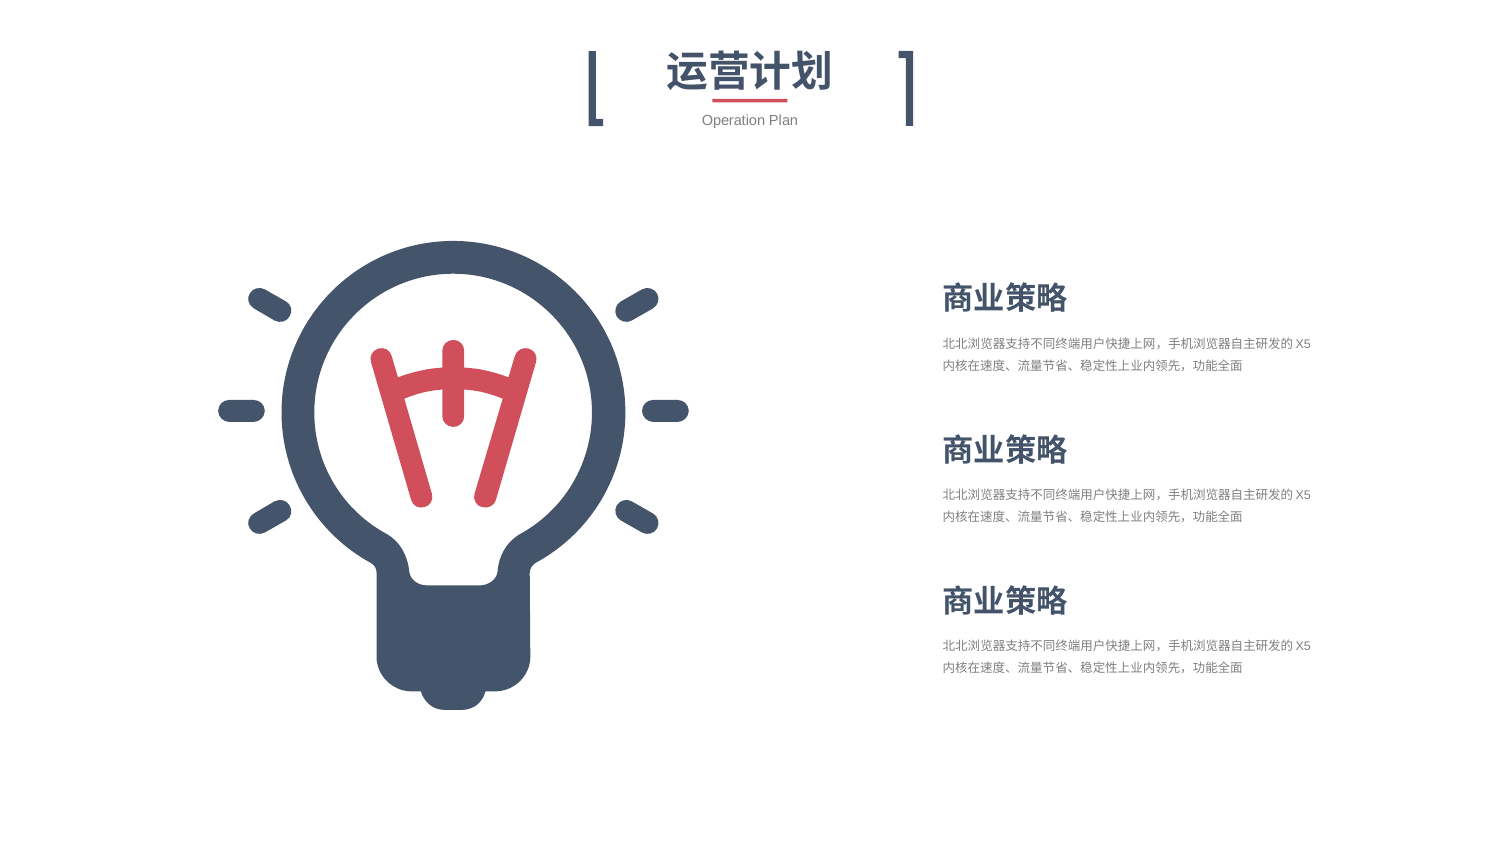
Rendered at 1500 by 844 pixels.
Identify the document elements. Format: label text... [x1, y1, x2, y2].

text_box 商业策略 [927, 573, 1161, 623]
text_box 北北浏览器支持不同终端用户快捷上网，手机浏览器自主研发的X5内核在速度、流量节省、稳定性上业内领先，功能全面 [927, 471, 1341, 532]
text_box 商业策略 [927, 422, 1161, 471]
text_box Operation Plan [575, 94, 925, 136]
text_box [217, 240, 689, 711]
text_box 商业策略 [927, 271, 1161, 320]
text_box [588, 50, 914, 127]
text_box 运营计划 [575, 37, 925, 94]
text_box 北北浏览器支持不同终端用户快捷上网，手机浏览器自主研发的X5内核在速度、流量节省、稳定性上业内领先，功能全面 [927, 623, 1341, 683]
text_box 北北浏览器支持不同终端用户快捷上网，手机浏览器自主研发的X5内核在速度、流量节省、稳定性上业内领先，功能全面 [927, 320, 1341, 381]
